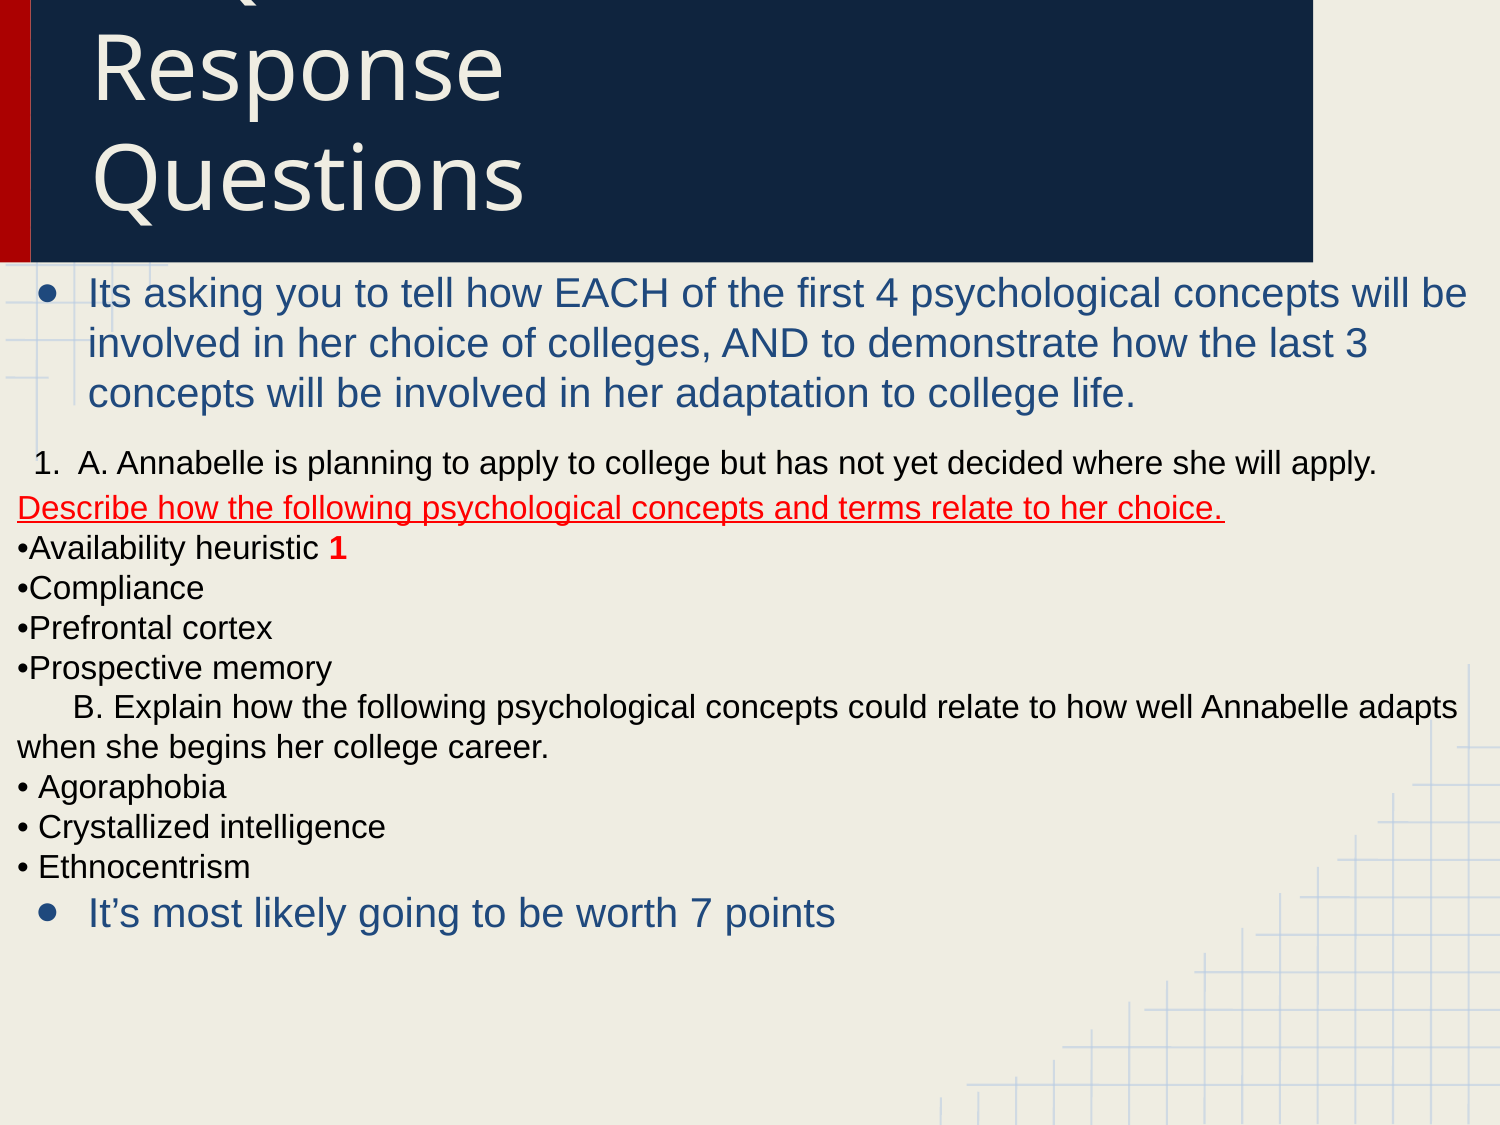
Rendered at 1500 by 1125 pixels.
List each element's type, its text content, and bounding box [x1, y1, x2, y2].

list Its asking you to tell how EACH of the first 4 psychological concepts will be involved in her choice of colleges, AND to demonstrate how the last 3 concepts will be involved in her adaptation to college life. 1. A. Annabelle is planning to apply to college but has not yet decided where she will apply. Describe how the following psychological concepts and terms relate to her choice. •Availability heuristic 1 •Compliance •Prefrontal cortex •Prospective memory B. Explain how the following psychological concepts could relate to how well Annabelle adapts when she begins her college career. • Agoraphobia • Crystallized intelligence • Ethnocentrism It’s most likely going to be worth 7 points [2, 251, 1500, 1071]
title FRQs-Free Response Questions [75, 22, 973, 244]
